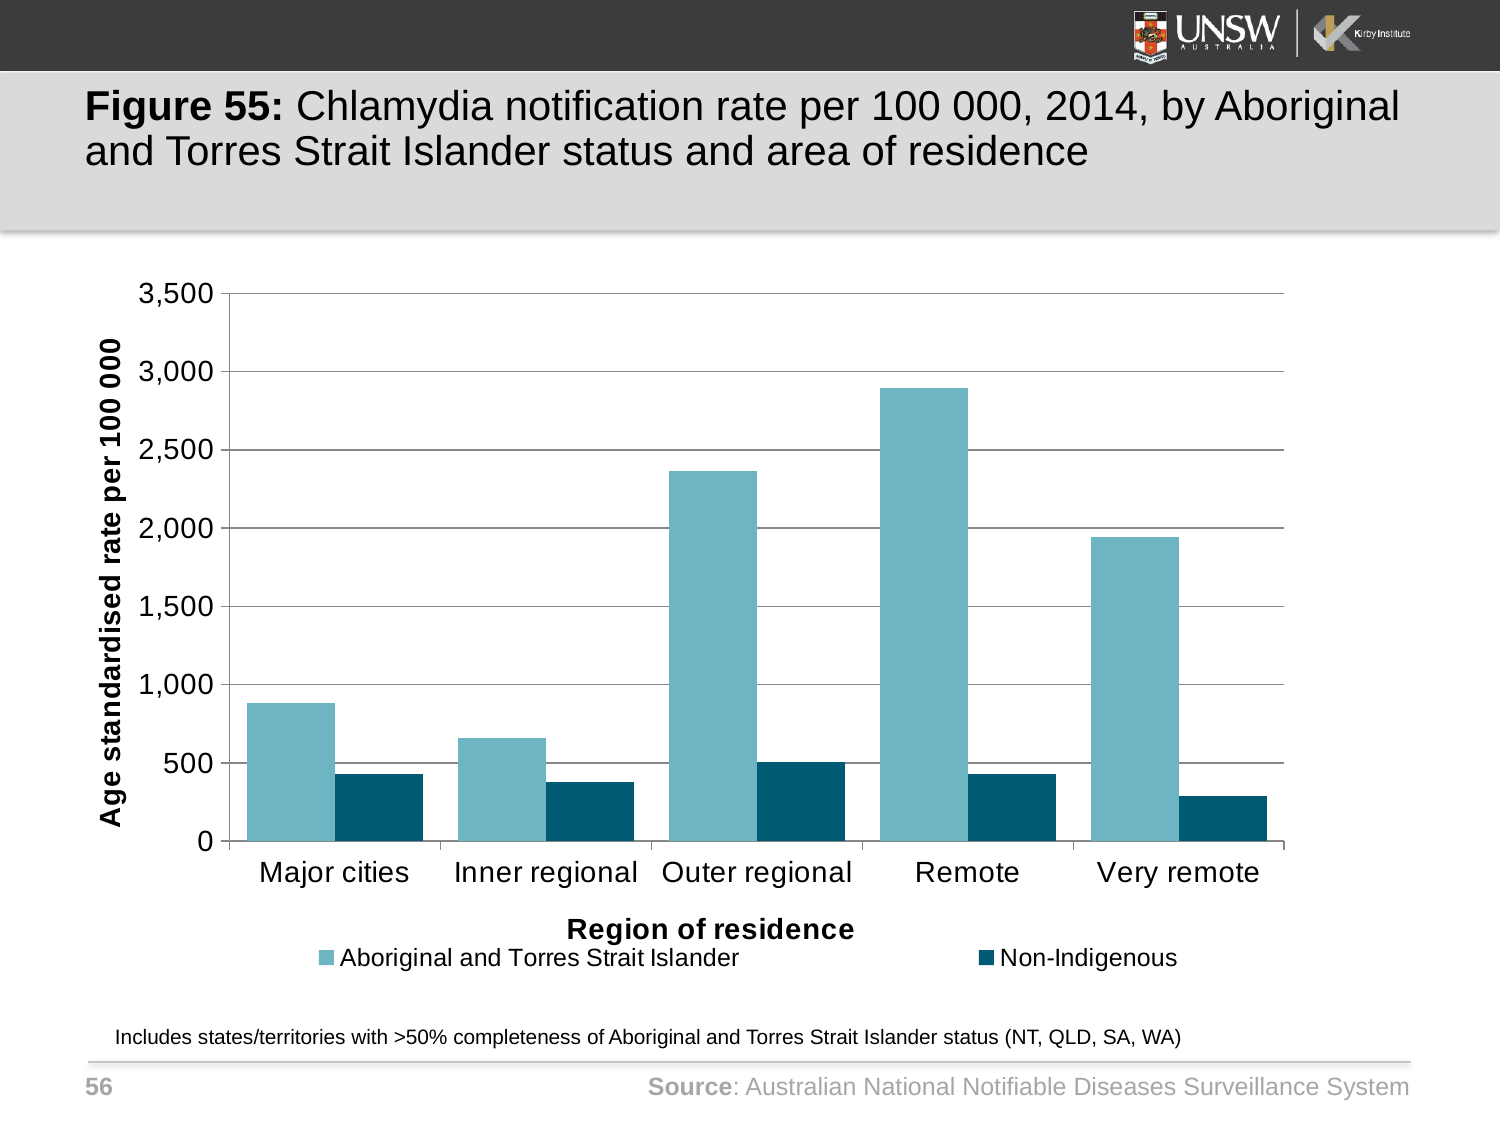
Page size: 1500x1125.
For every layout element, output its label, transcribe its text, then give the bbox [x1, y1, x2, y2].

title Figure 55: Chlamydia notification rate per 100 000, 2014, by Aboriginal and Torres Strait Islander status and area of residence [85, 84, 1412, 216]
chart [84, 262, 1412, 1023]
picture [0, 0, 1500, 71]
text_box Includes states/territories with >50% completeness of Aboriginal and Torres Strait Islander status (NT, QLD, SA, WA) [100, 1016, 1424, 1057]
slide_number 56 [85, 1070, 195, 1112]
list Source: Australian National Notifiable Diseases Surveillance System [262, 1070, 1412, 1112]
